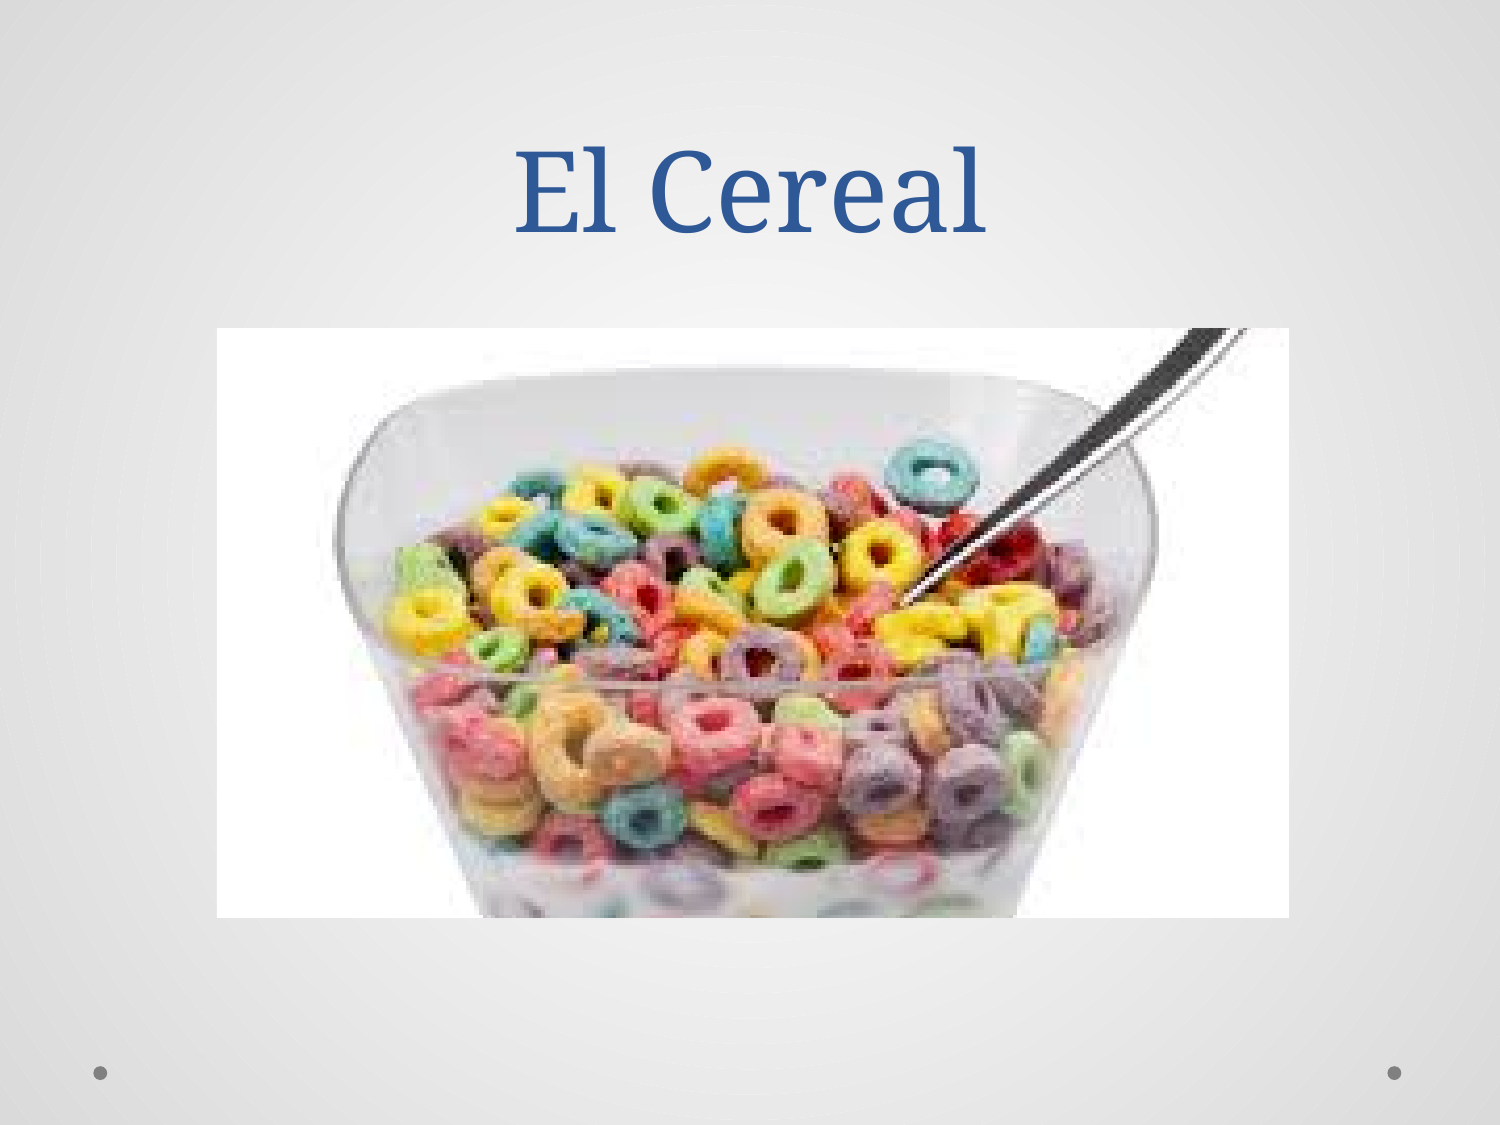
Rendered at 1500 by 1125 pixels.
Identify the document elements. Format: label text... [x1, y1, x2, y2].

title El Cereal [75, 0, 1425, 263]
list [216, 328, 1290, 919]
